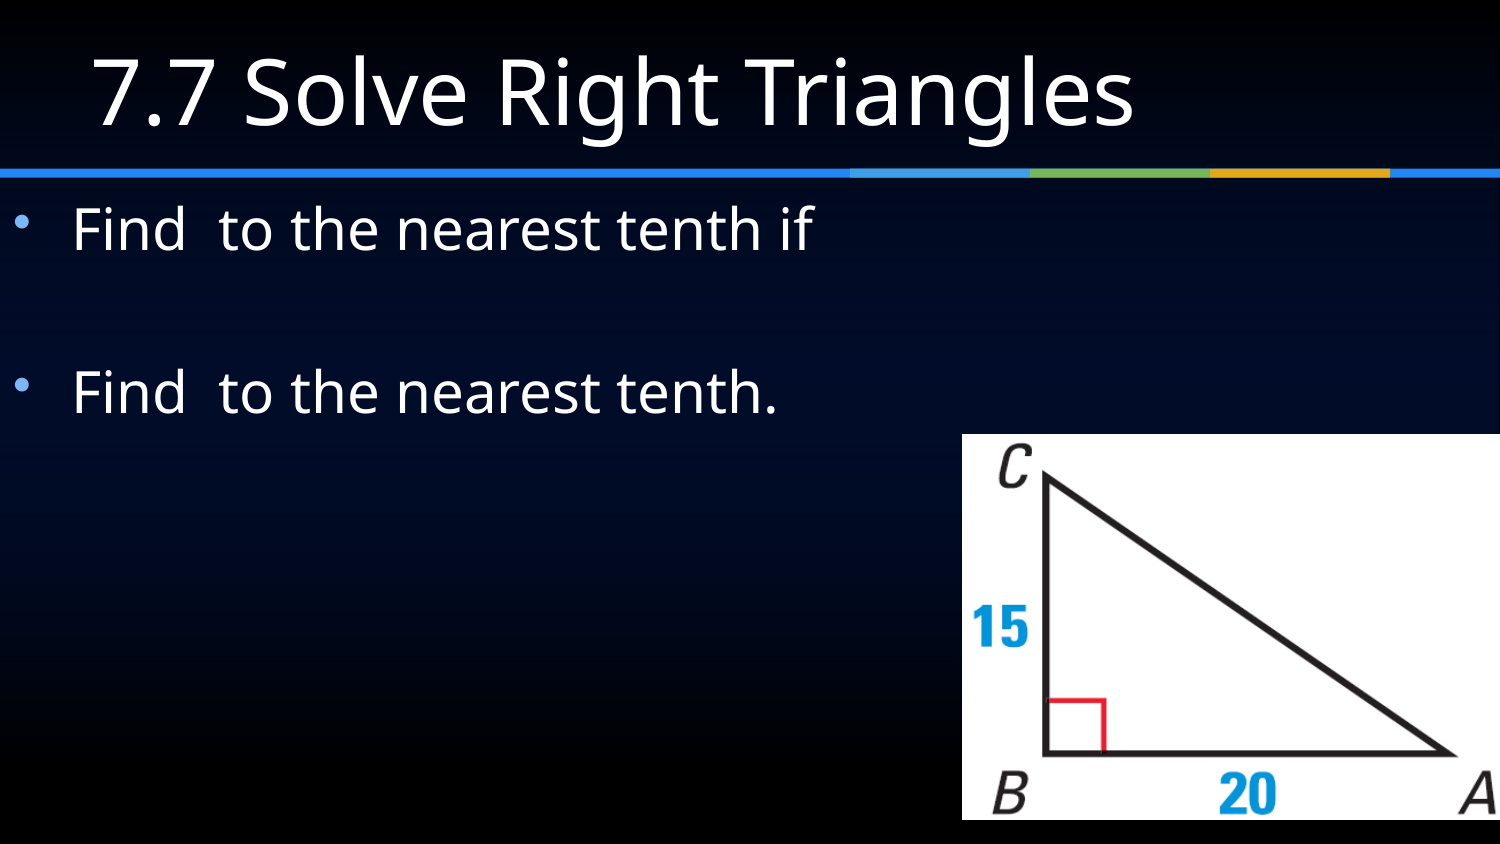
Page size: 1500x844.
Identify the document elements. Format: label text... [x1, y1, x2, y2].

title 7.7 Solve Right Triangles [75, 18, 1425, 160]
picture [961, 433, 1500, 820]
